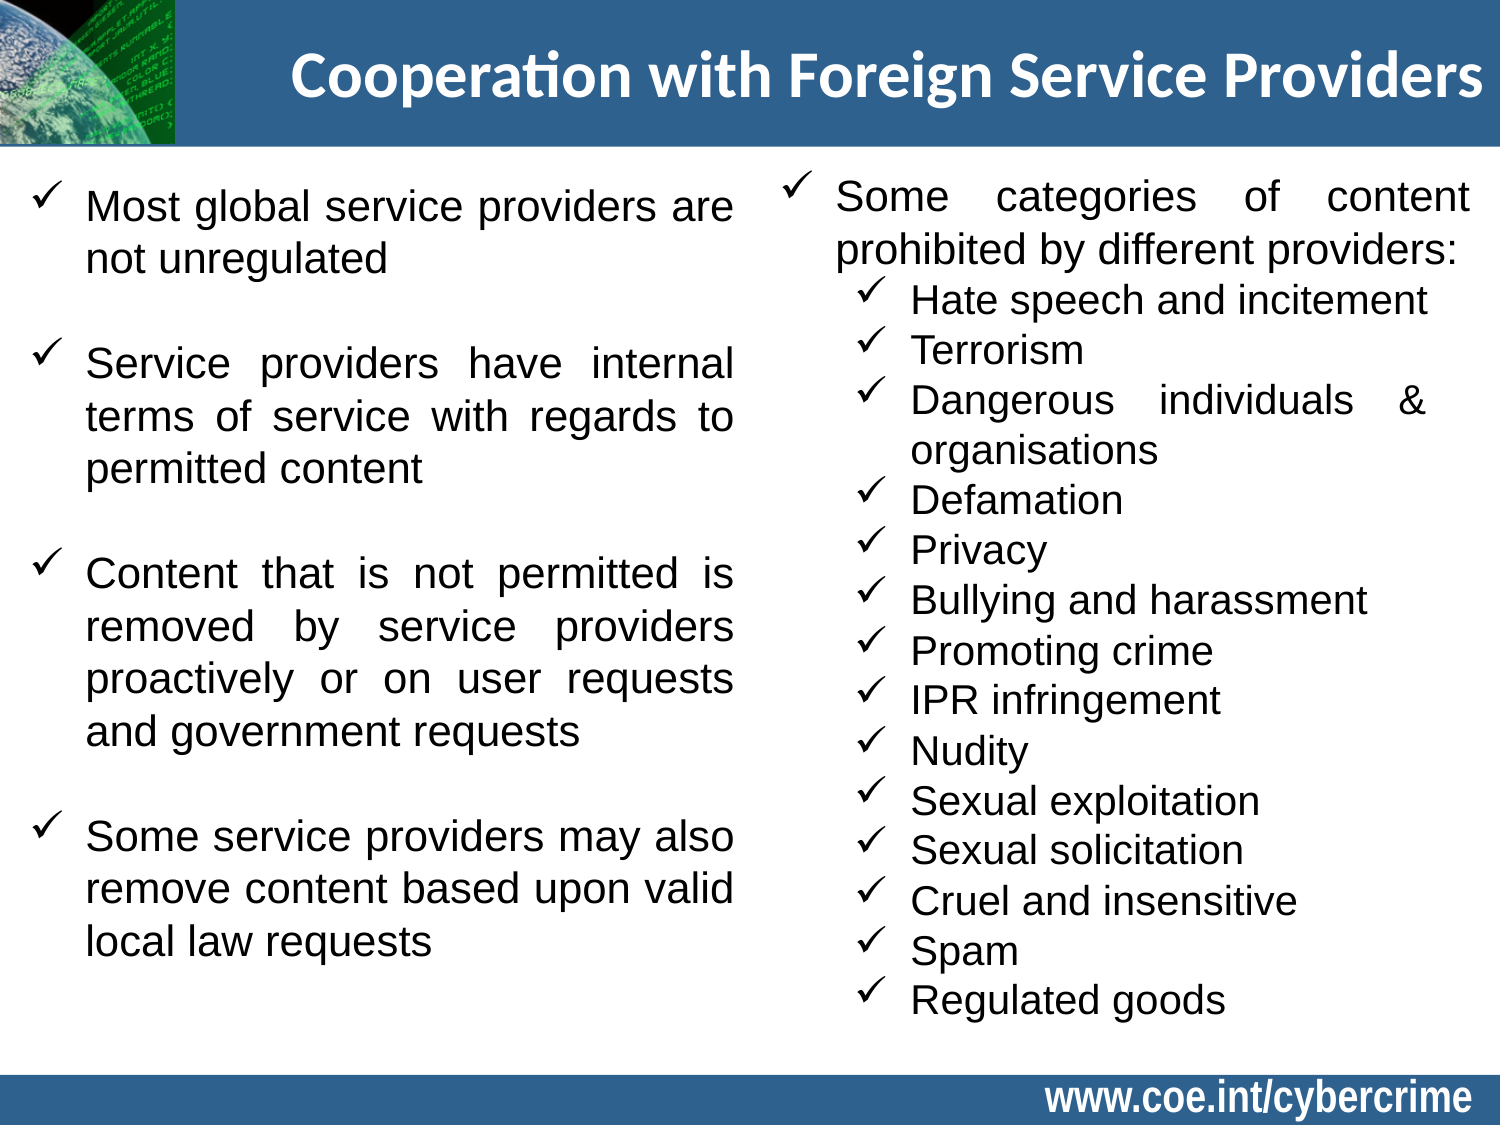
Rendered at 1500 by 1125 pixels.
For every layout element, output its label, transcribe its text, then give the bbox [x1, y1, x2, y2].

text_box www.coe.int/cybercrime [1030, 1059, 1500, 1125]
text_box Cooperation with Foreign Service Providers [177, 0, 1500, 149]
text_box Some categories of content prohibited by different providers: Hate speech and incitement Terrorism Dangerous individuals & organisations Defamation Privacy Bullying and harassment Promoting crime IPR infringement Nudity Sexual exploitation Sexual solicitation Cruel and insensitive Spam Regulated goods [764, 160, 1486, 1031]
picture [0, 0, 175, 144]
text_box [0, 1073, 1030, 1125]
text_box Most global service providers are not unregulated Service providers have internal terms of service with regards to permitted content Content that is not permitted is removed by service providers proactively or on user requests and government requests Some service providers may also remove content based upon valid local law requests [14, 170, 750, 973]
